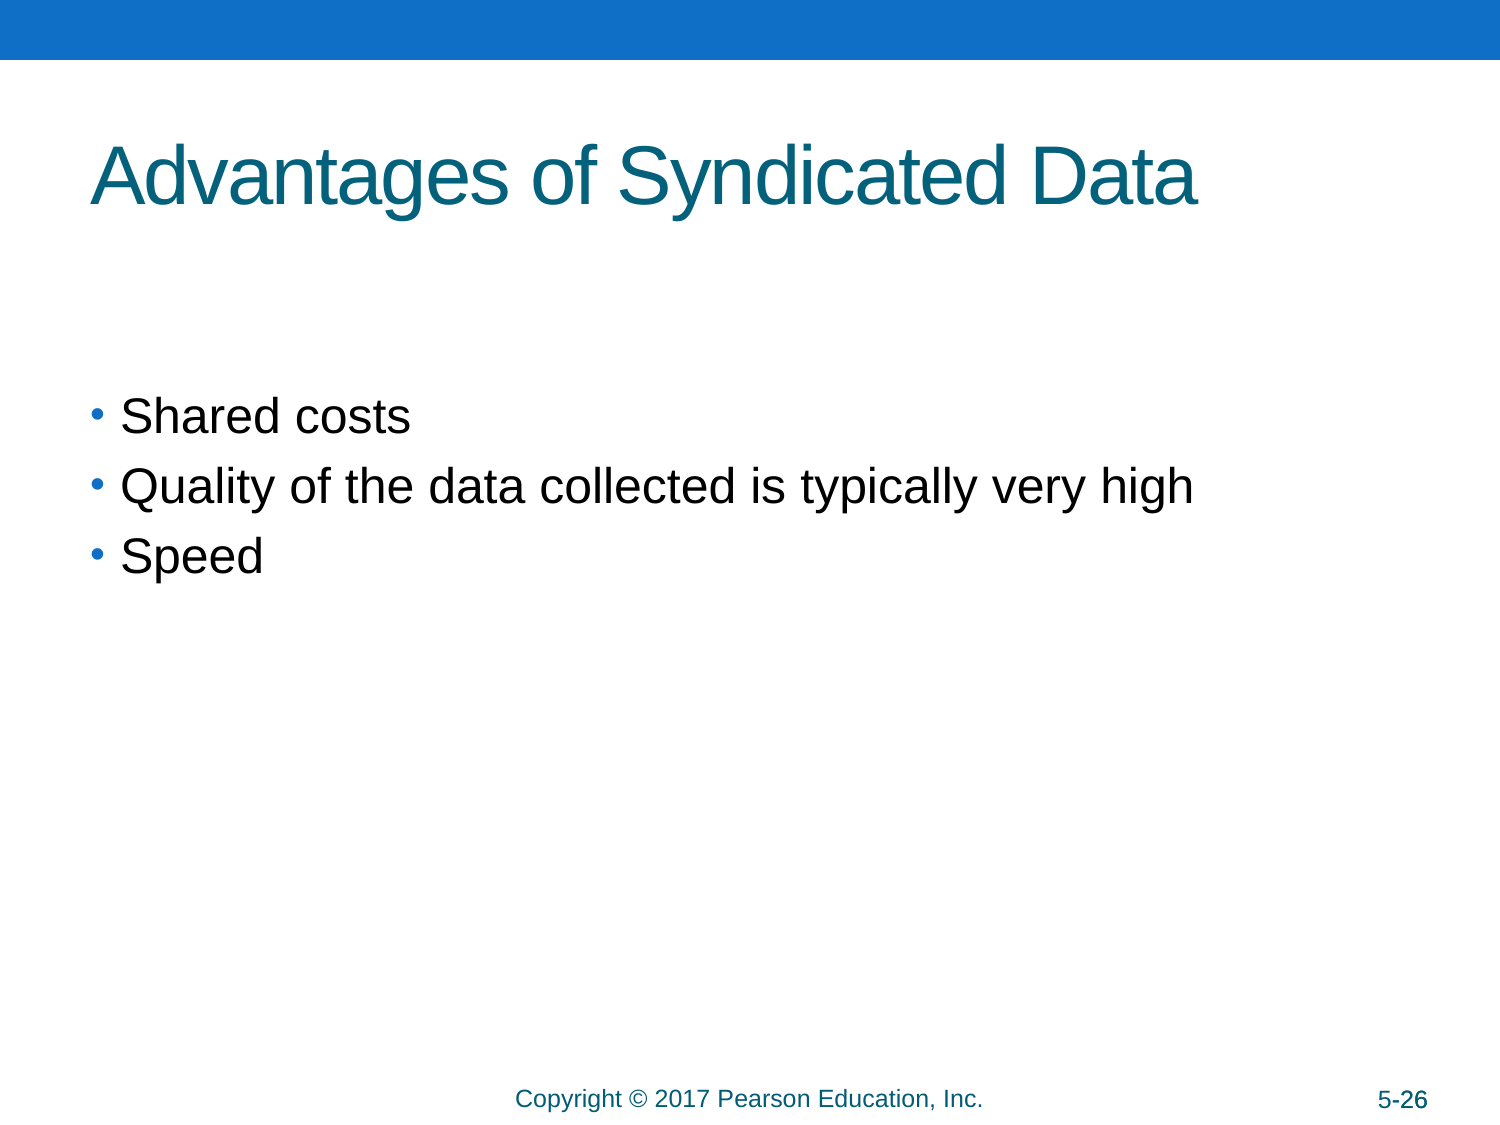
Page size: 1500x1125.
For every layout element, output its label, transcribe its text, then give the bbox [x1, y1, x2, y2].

list Shared costs Quality of the data collected is typically very high Speed [75, 376, 1425, 1125]
title Advantages of Syndicated Data [75, 90, 1425, 253]
